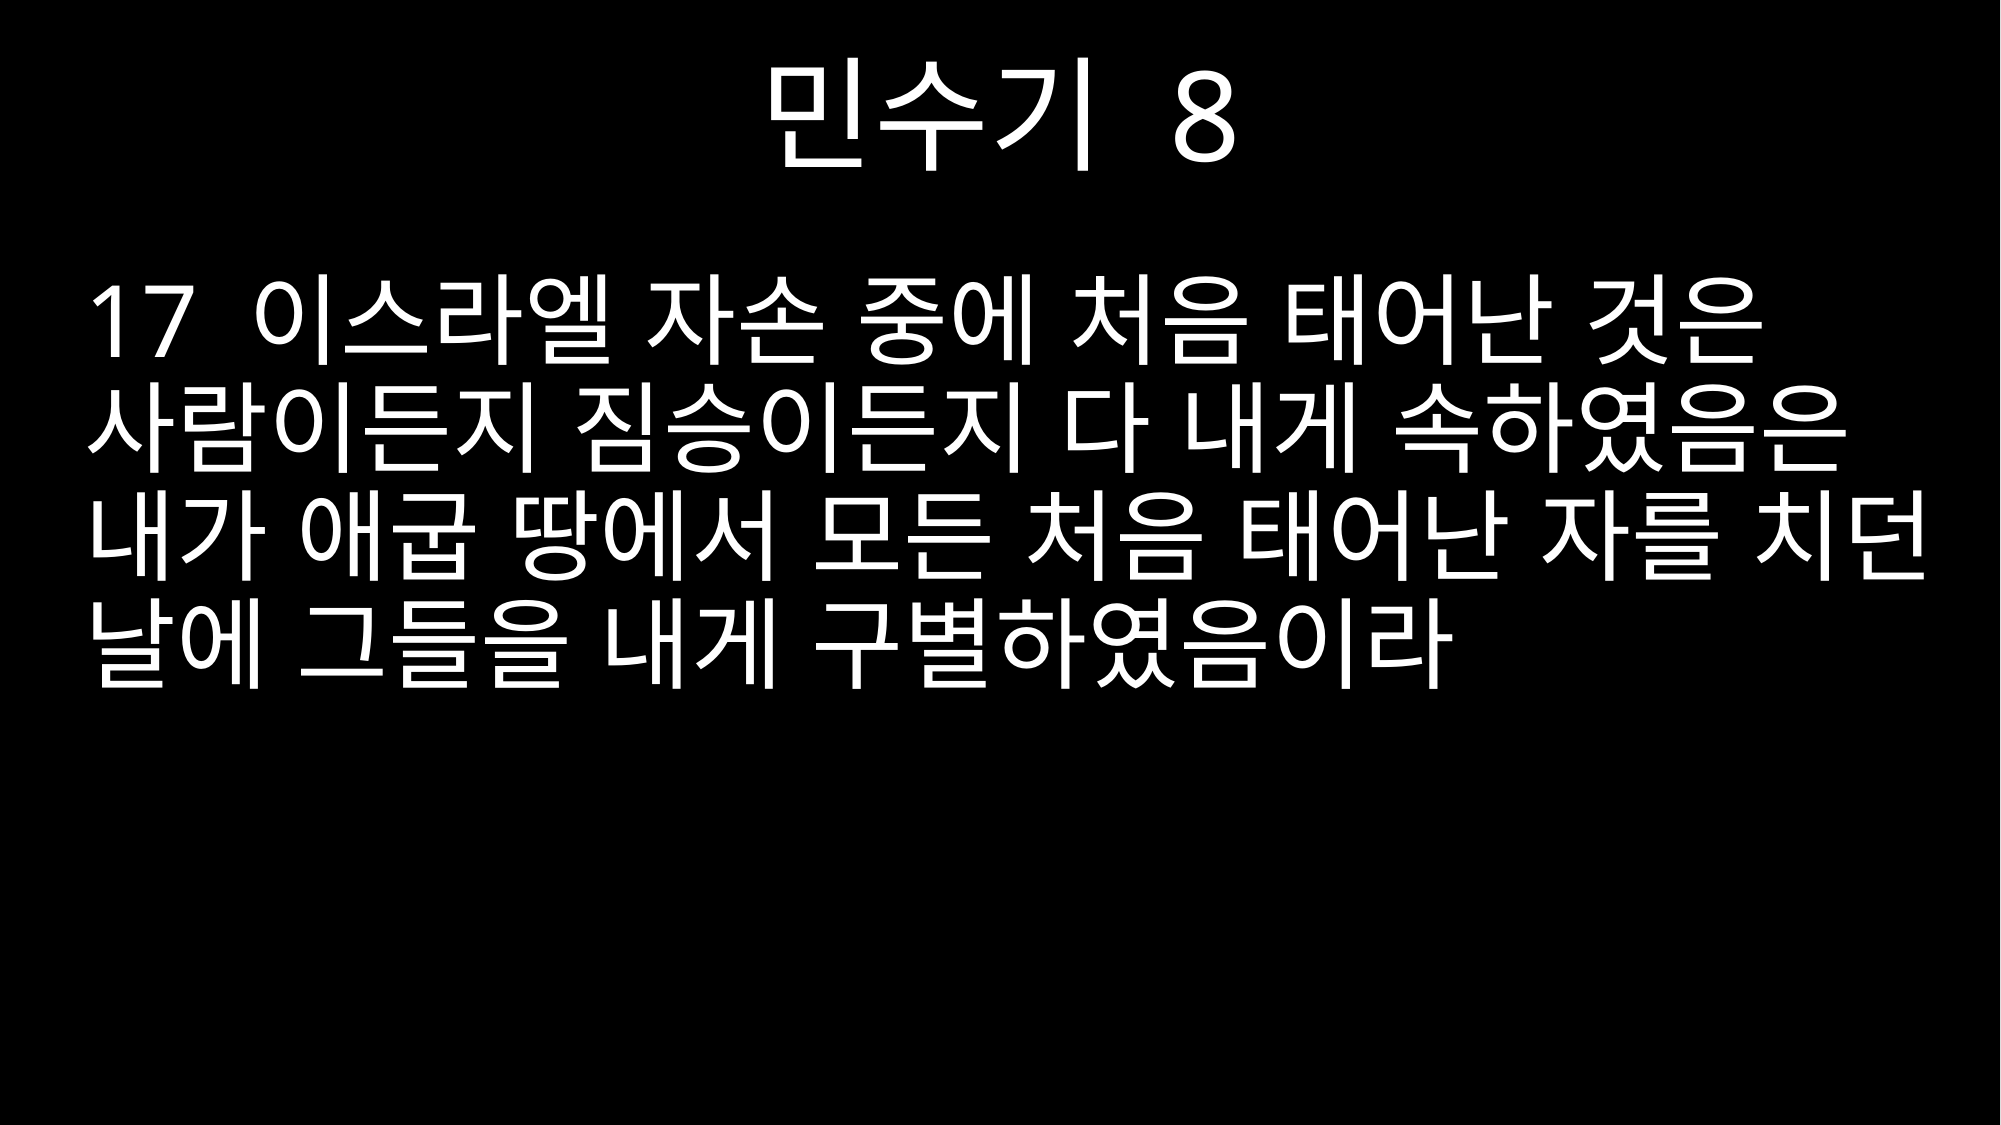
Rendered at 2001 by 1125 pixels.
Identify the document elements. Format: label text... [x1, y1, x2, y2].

footer 민수기 8 [0, 32, 2000, 192]
list 17 이스라엘 자손 중에 처음 태어난 것은 사람이든지 짐승이든지 다 내게 속하였음은 내가 애굽 땅에서 모든 처음 태어난 자를 치던 날에 그들을 내게 구별하였음이라 [69, 263, 1953, 423]
picture [0, 0, 2001, 1125]
